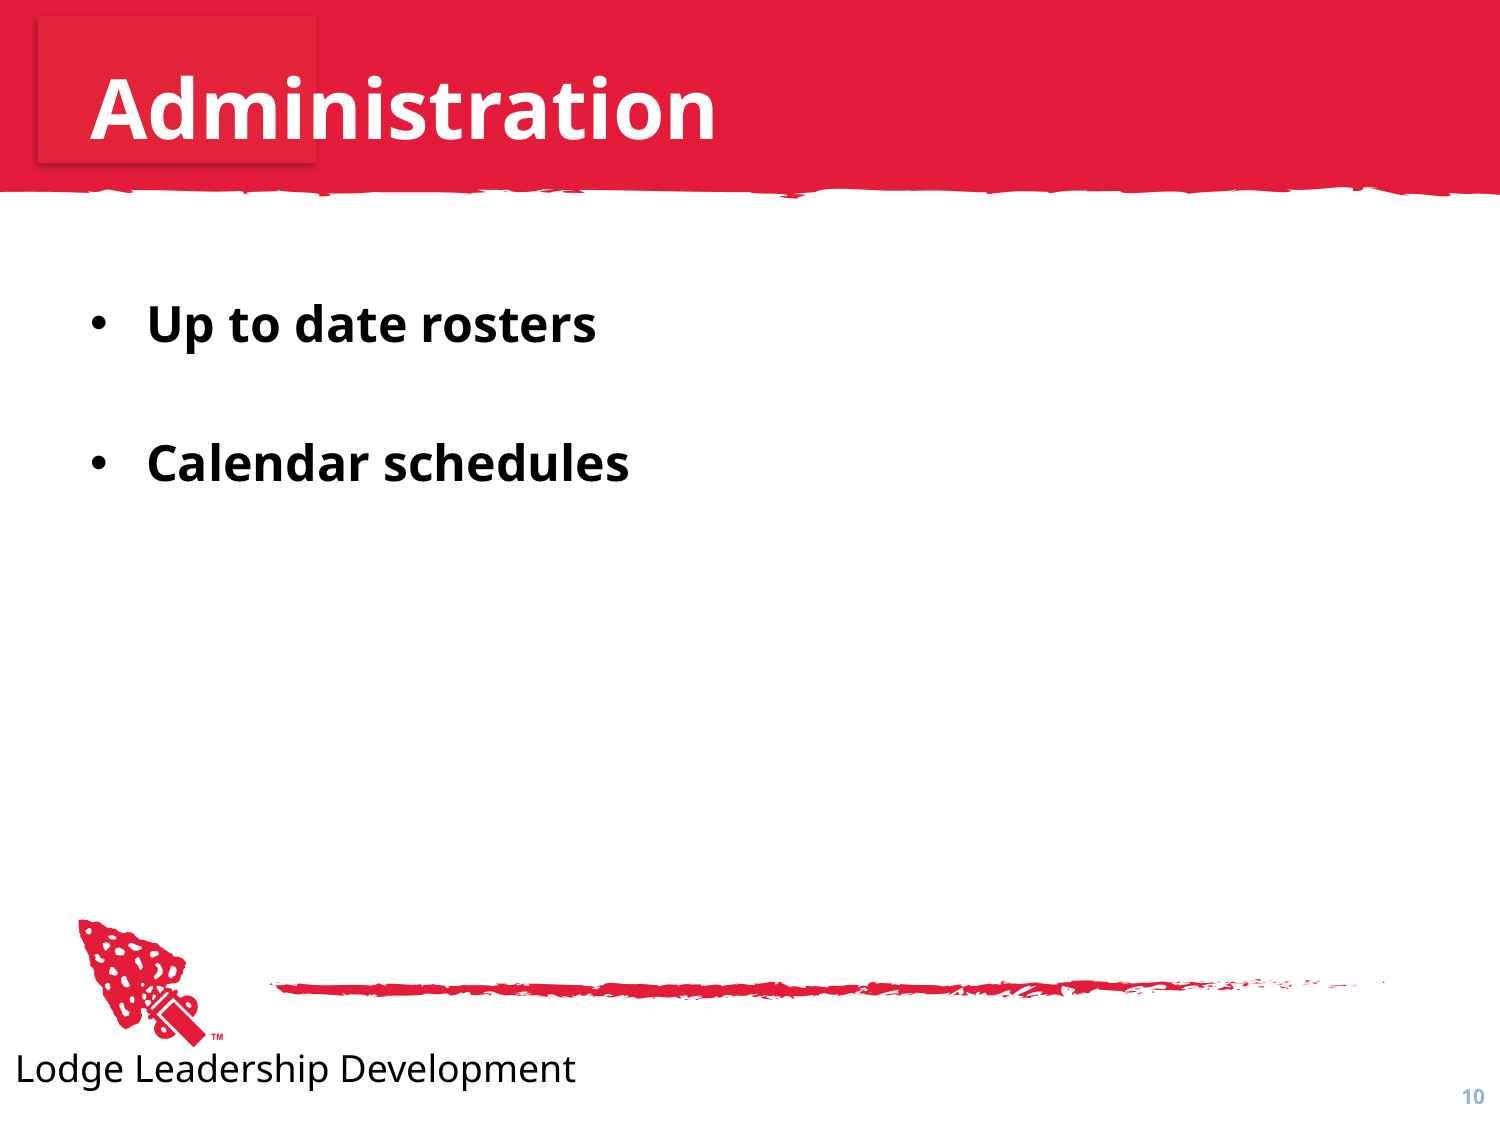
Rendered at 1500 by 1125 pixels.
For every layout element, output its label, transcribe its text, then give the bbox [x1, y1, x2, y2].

text_box Lodge Leadership Development [0, 1037, 1500, 1125]
picture [0, 0, 1500, 1037]
list Up to date rosters Calendar schedules [75, 284, 1425, 1005]
title Administration [75, 45, 1425, 168]
